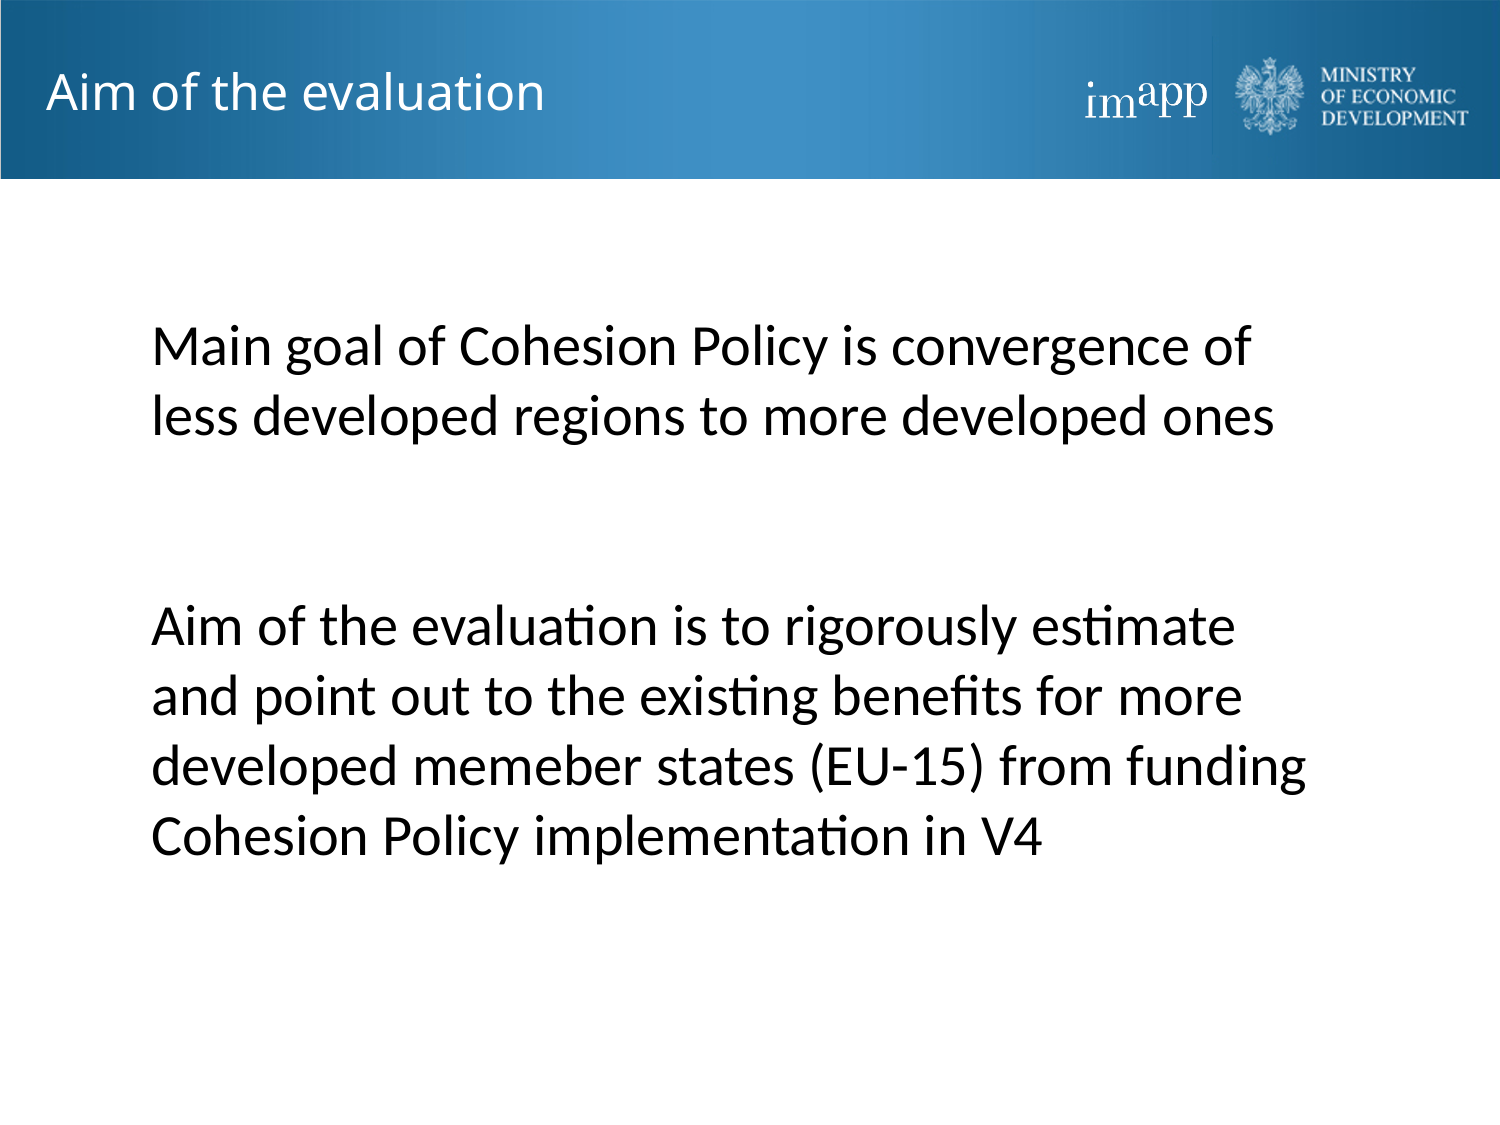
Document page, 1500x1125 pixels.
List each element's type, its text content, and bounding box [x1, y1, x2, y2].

text_box Main goal of Cohesion Policy is convergence of less developed regions to more developed ones Aim of the evaluation is to rigorously estimate and point out to the existing benefits for more developed memeber states (EU-15) from funding Cohesion Policy implementation in V4 [136, 299, 1344, 1085]
picture [0, 0, 1500, 179]
title Aim of the evaluation [31, 23, 1192, 166]
